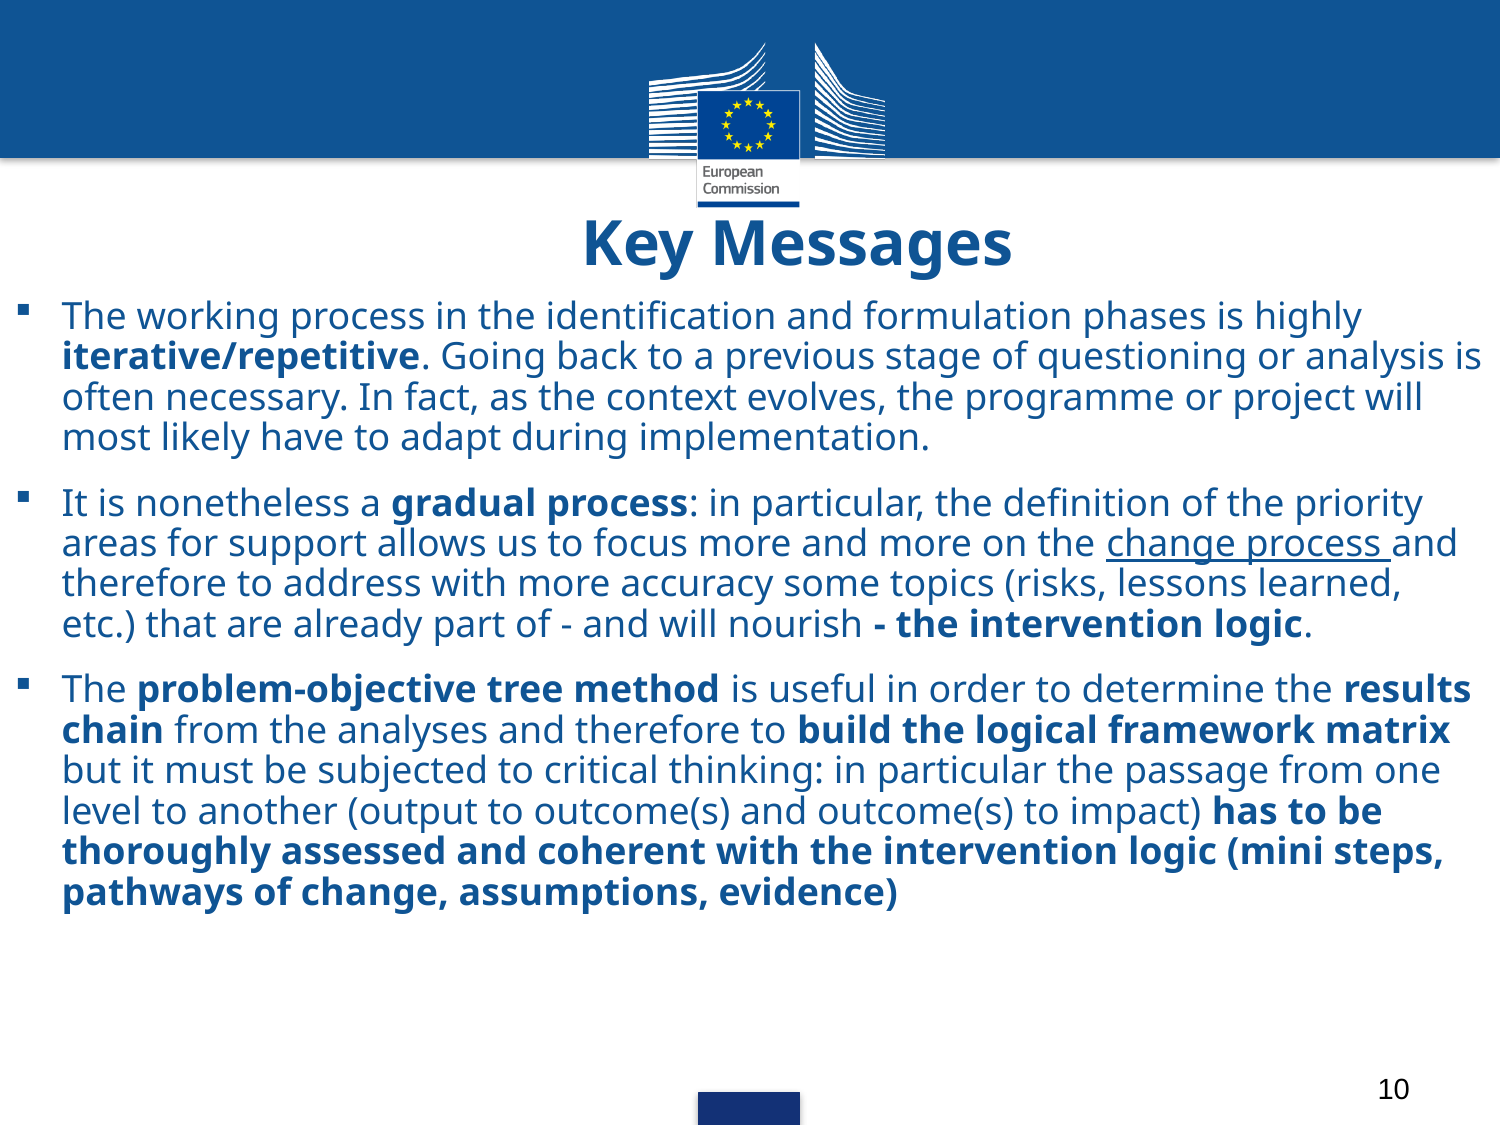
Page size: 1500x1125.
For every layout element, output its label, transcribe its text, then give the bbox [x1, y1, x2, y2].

title Key Messages [70, 184, 1468, 214]
slide_number 10 [1074, 1083, 1426, 1125]
text_box The working process in the identification and formulation phases is highly iterative/repetitive. Going back to a previous stage of questioning or analysis is often necessary. In fact, as the context evolves, the programme or project will most likely have to adapt during implementation. It is nonetheless a gradual process: in particular, the definition of the priority areas for support allows us to focus more and more on the change process and therefore to address with more accuracy some topics (risks, lessons learned, etc.) that are already part of - and will nourish - the intervention logic. The problem-objective tree method is useful in order to determine the results chain from the analyses and therefore to build the logical framework matrix but it must be subjected to critical thinking: in particular the passage from one level to another (output to outcome(s) and outcome(s) to impact) has to be thoroughly assessed and coherent with the intervention logic (mini steps, pathways of change, assumptions, evidence) [0, 214, 1500, 1083]
picture [649, 42, 885, 184]
